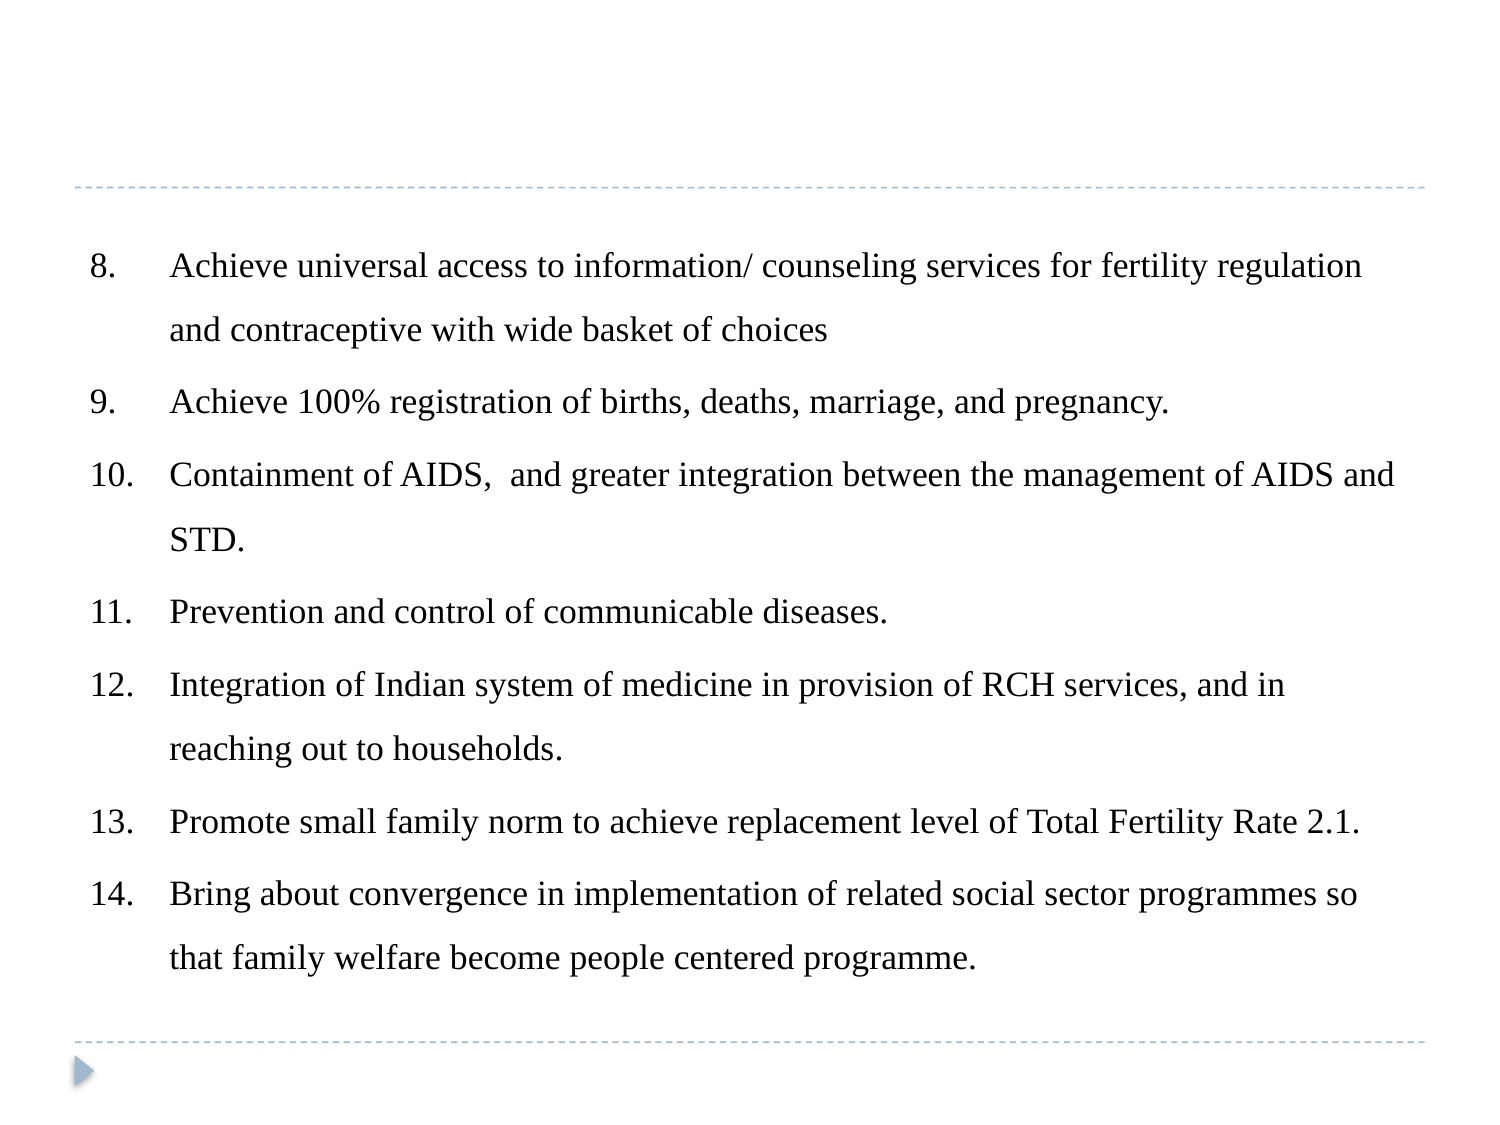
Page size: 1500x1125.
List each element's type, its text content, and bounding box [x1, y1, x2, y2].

list 8. Achieve universal access to information/ counseling services for fertility regulation and contraceptive with wide basket of choices 9. Achieve 100% registration of births, deaths, marriage, and pregnancy. 10. Containment of AIDS, and greater integration between the management of AIDS and STD. 11. Prevention and control of communicable diseases. 12. Integration of Indian system of medicine in provision of RCH services, and in reaching out to households. 13. Promote small family norm to achieve replacement level of Total Fertility Rate 2.1. 14. Bring about convergence in implementation of related social sector programmes so that family welfare become people centered programme. [75, 212, 1425, 1005]
